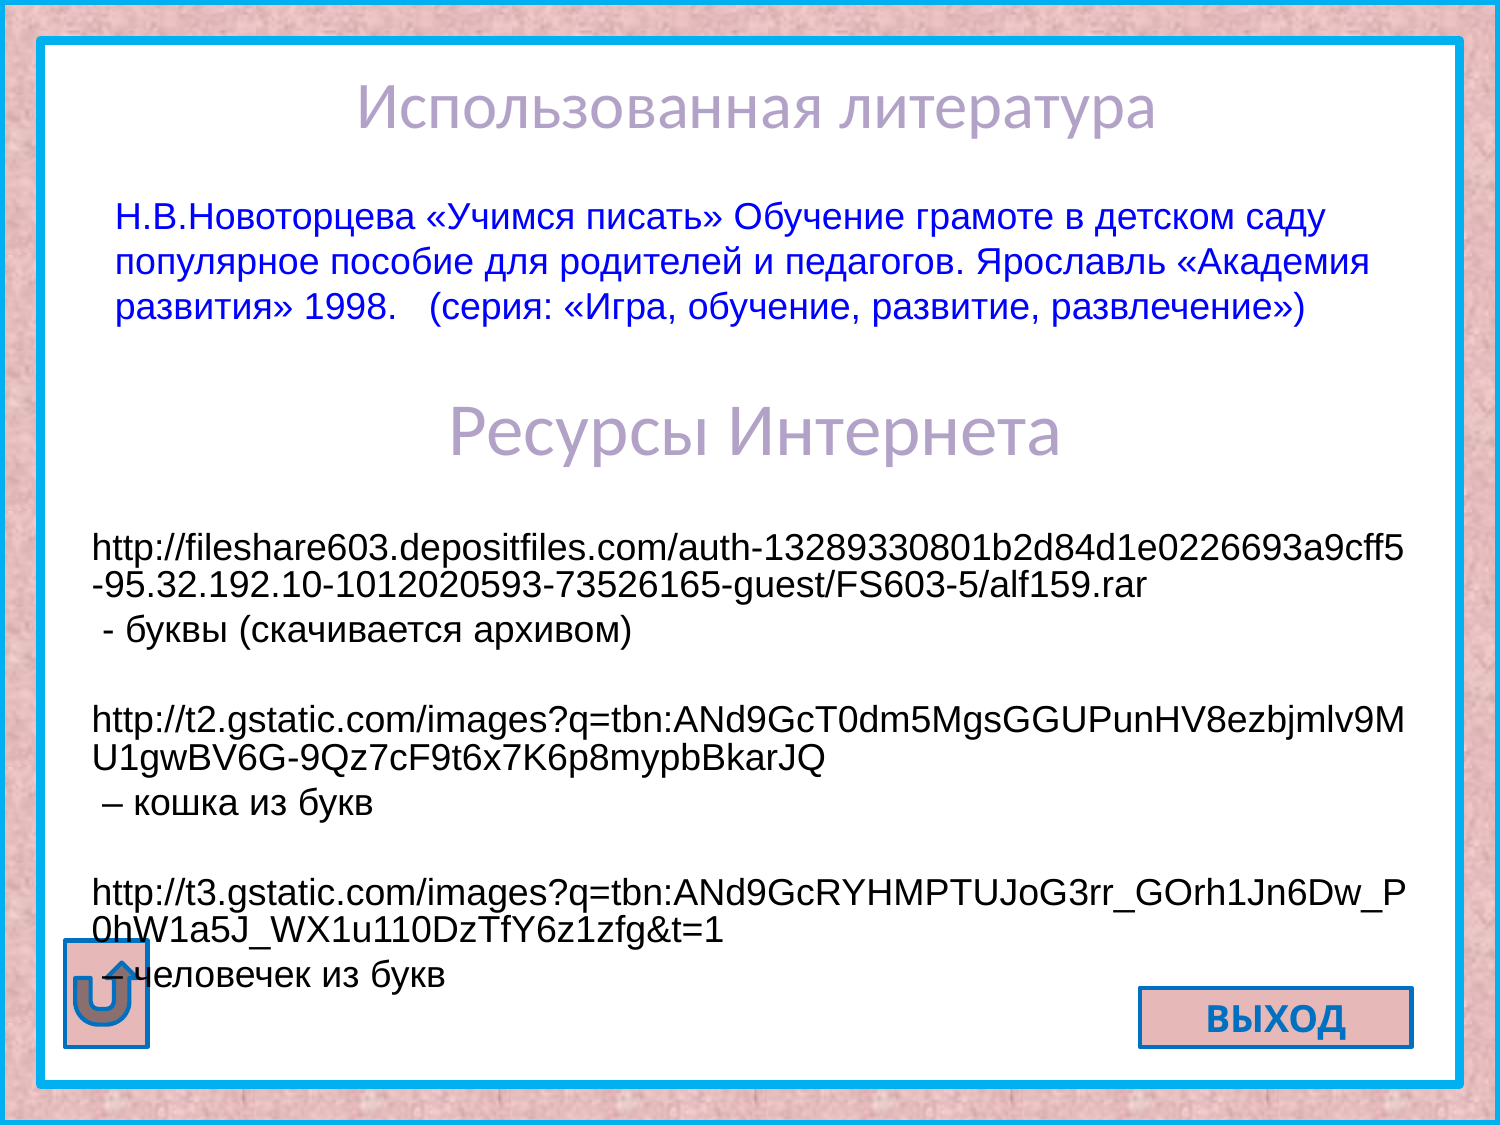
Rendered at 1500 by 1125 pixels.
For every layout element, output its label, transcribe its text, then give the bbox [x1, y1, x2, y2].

text_box [63, 938, 150, 1049]
text_box Н.В.Новоторцева «Учимся писать» Обучение грамоте в детском саду популярное пособие для родителей и педагогов. Ярославль «Академия развития» 1998. (серия: «Игра, обучение, развитие, развлечение») [100, 184, 1400, 335]
text_box http://fileshare603.depositfiles.com/auth-13289330801b2d84d1e0226693a9cff5-95.32.192.10-1012020593-73526165-guest/FS603-5/alf159.rar - буквы (скачивается архивом) http://t2.gstatic.com/images?q=tbn:ANd9GcT0dm5MgsGGUPunHV8ezbjmlv9MU1gwBV6G-9Qz7cF9t6x7K6p8mypbBkarJQ – кошка из букв http://t3.gstatic.com/images?q=tbn:ANd9GcRYHMPTUJoG3rr_GOrh1Jn6Dw_P0hW1a5J_WX1u110DzTfY6z1zfg&t=1 – человечек из букв [76, 485, 1424, 935]
text_box Ресурсы Интернета [434, 373, 1079, 479]
text_box Использованная литература [327, 54, 1173, 150]
text_box [0, 0, 1500, 1125]
text_box ВЫХОД [1138, 986, 1414, 1049]
